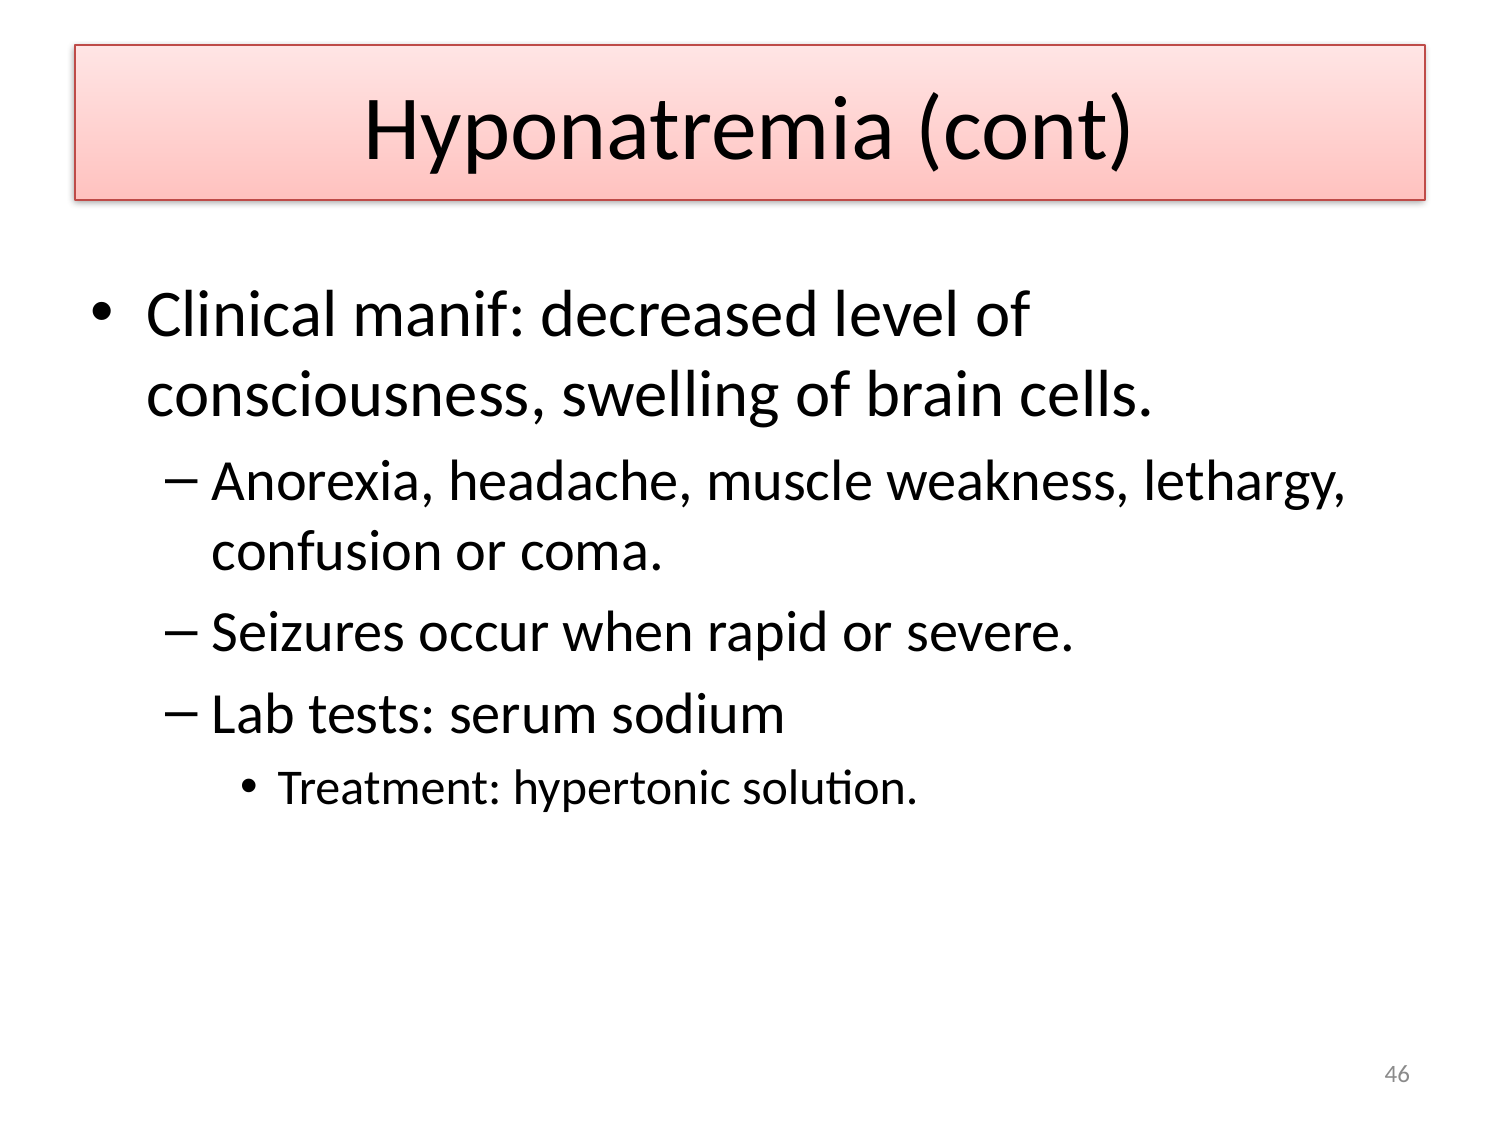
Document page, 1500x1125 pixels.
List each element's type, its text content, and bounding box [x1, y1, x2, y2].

list Clinical manif: decreased level of consciousness, swelling of brain cells. Anorexia, headache, muscle weakness, lethargy, confusion or coma. Seizures occur when rapid or severe. Lab tests: serum sodium Treatment: hypertonic solution. [75, 262, 1425, 1005]
title Hyponatremia (cont) [74, 44, 1426, 201]
slide_number 46 [1074, 1042, 1425, 1103]
